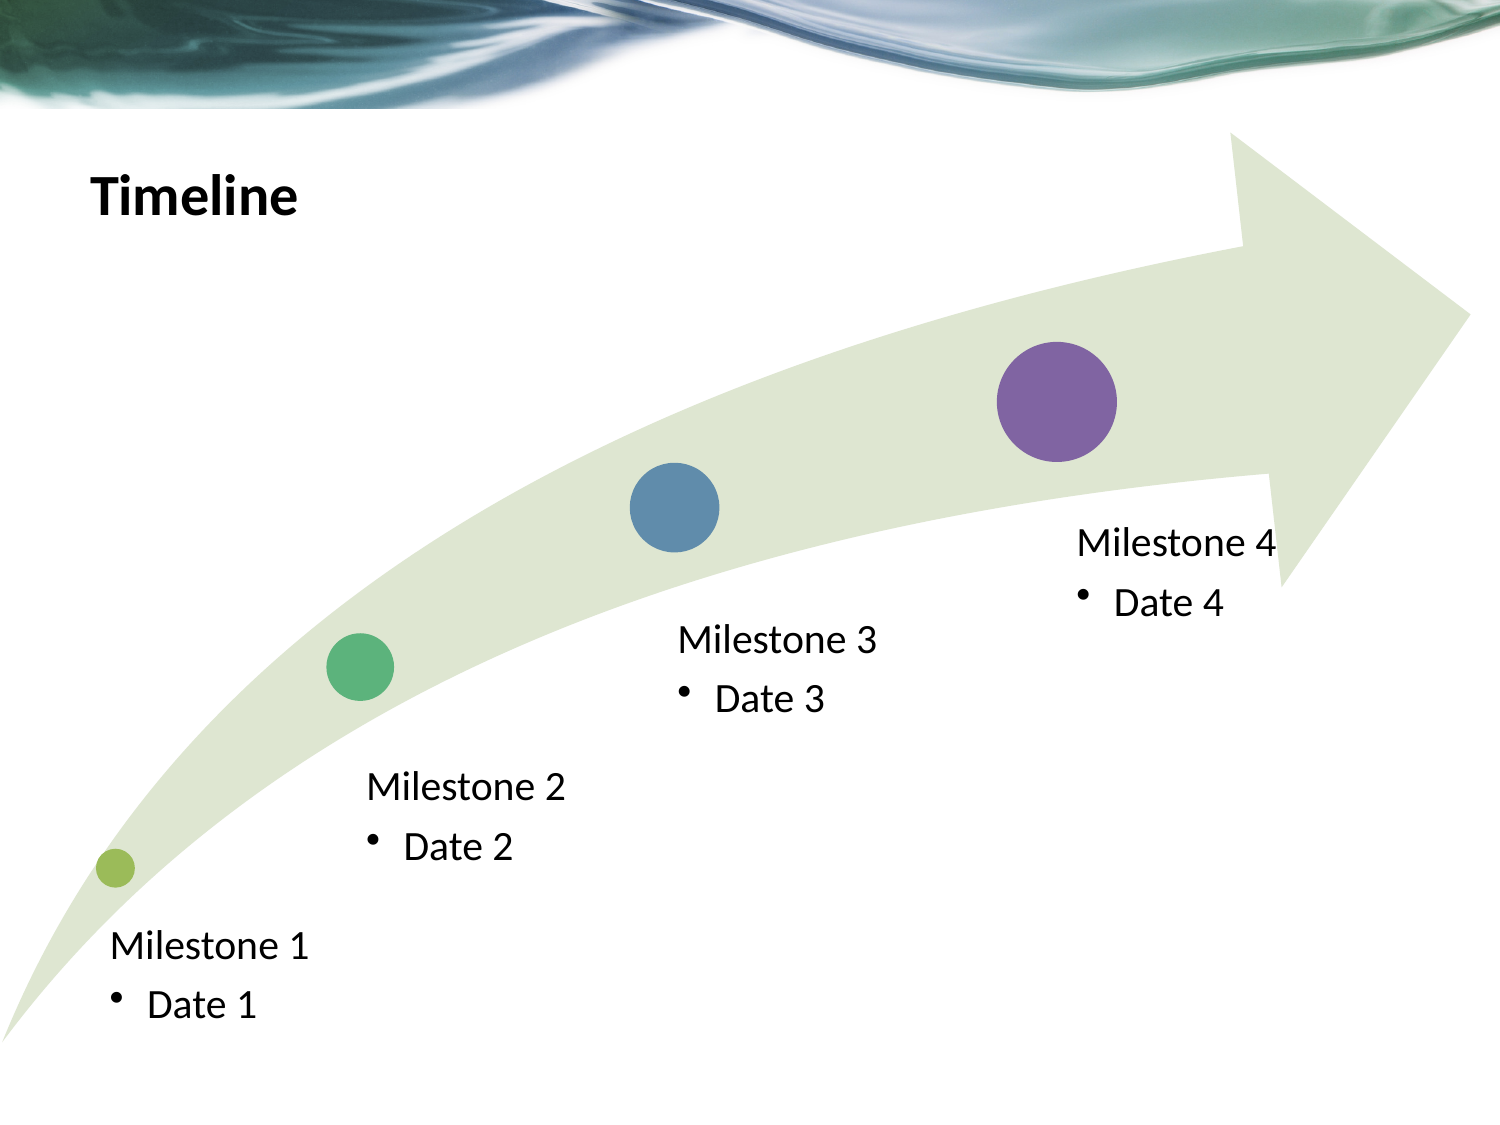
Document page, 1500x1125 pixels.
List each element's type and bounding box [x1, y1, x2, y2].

text_box [0, 73, 1500, 1125]
picture [0, 0, 1500, 73]
